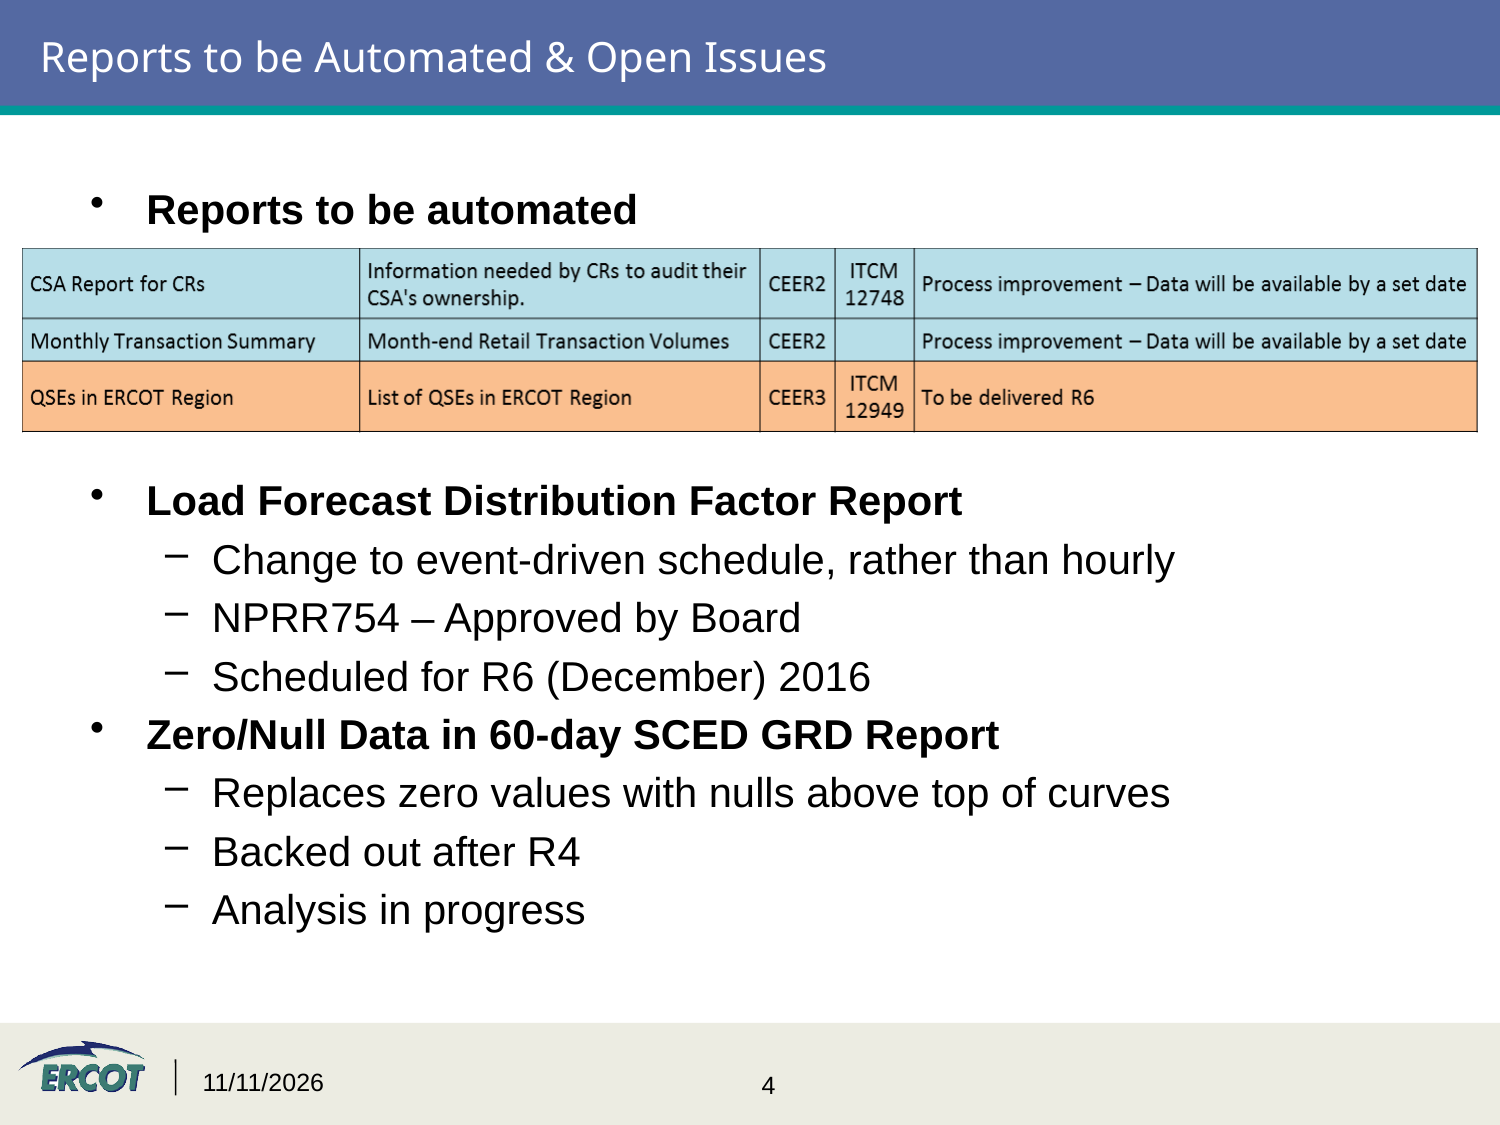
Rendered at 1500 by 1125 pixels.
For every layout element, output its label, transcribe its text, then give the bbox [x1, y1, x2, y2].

picture [10, 1031, 151, 1111]
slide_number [187, 1059, 538, 1113]
title Reports to be Automated & Open Issues [24, 0, 1450, 113]
list Reports to be automated Load Forecast Distribution Factor Report Change to event-driven schedule, rather than hourly NPRR754 – Approved by Board Scheduled for R6 (December) 2016 Zero/Null Data in 60-day SCED GRD Report Replaces zero values with nulls above top of curves Backed out after R4 Analysis in progress [75, 446, 1425, 950]
picture [22, 248, 1478, 438]
list Reports to be automated Load Forecast Distribution Factor Report Change to event-driven schedule, rather than hourly NPRR754 – Approved by Board Scheduled for R6 (December) 2016 Zero/Null Data in 60-day SCED GRD Report Replaces zero values with nulls above top of curves Backed out after R4 Analysis in progress [75, 174, 1425, 246]
